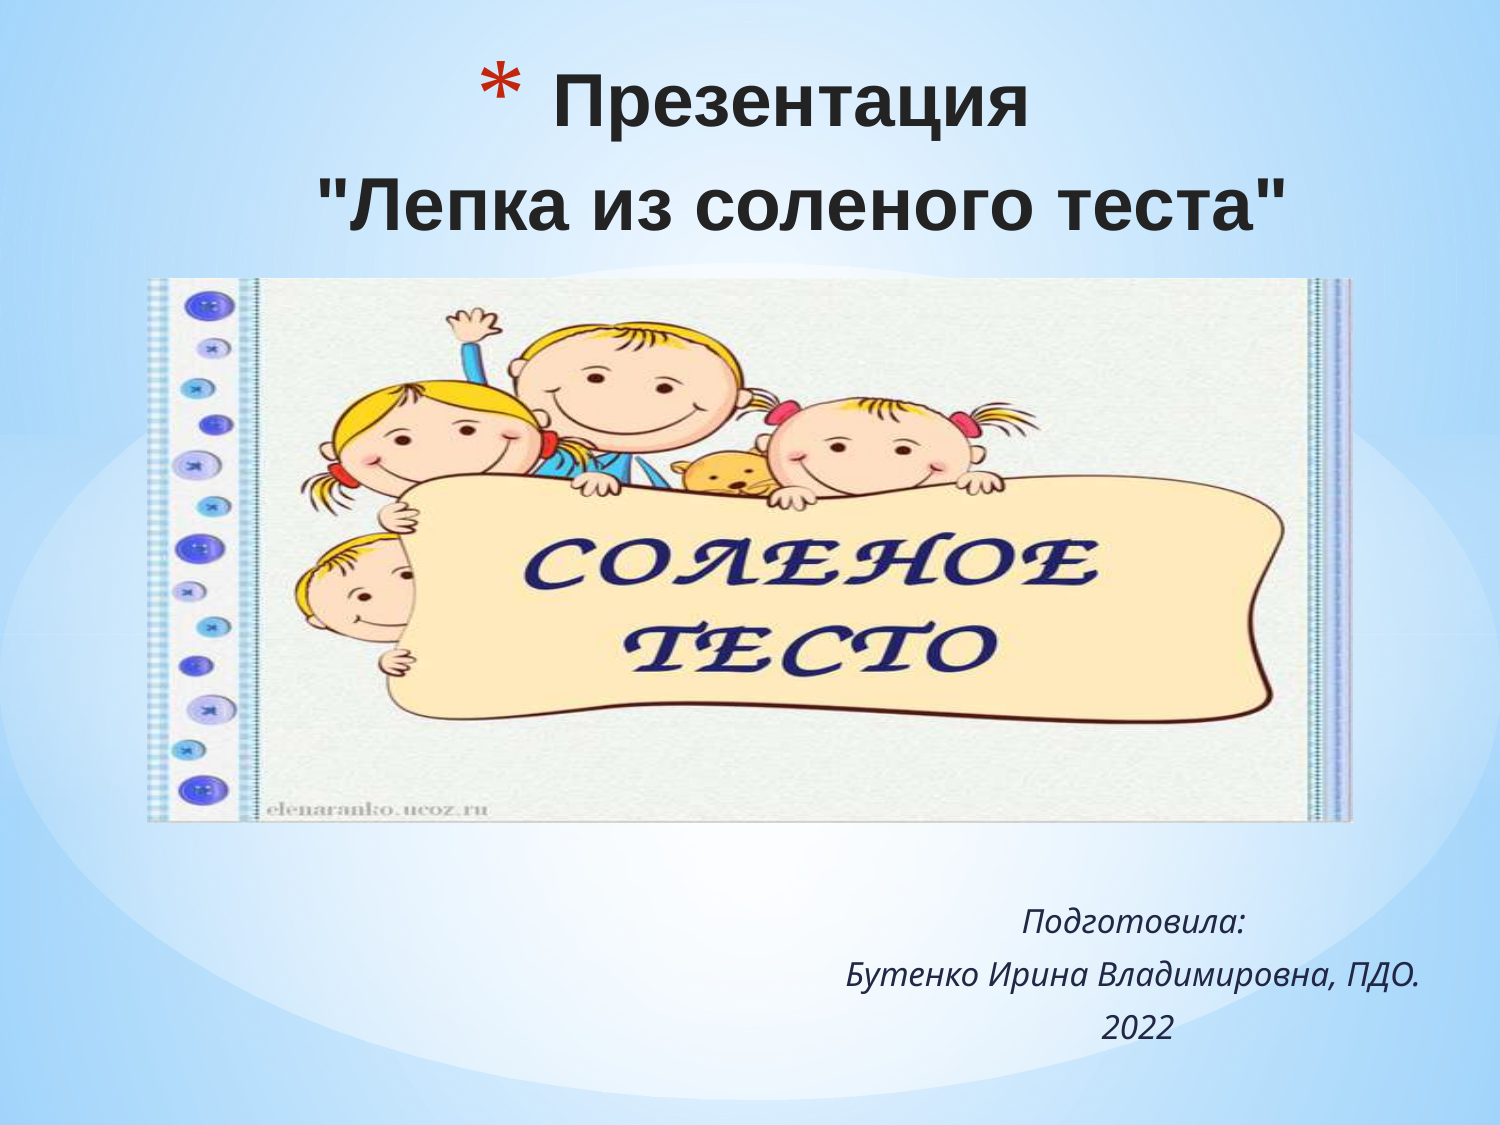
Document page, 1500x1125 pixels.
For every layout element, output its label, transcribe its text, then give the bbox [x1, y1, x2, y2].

subtitle Подготовила: Бутенко Ирина Владимировна, ПДО. 2022 [820, 893, 1447, 1083]
title Презентация "Лепка из соленого теста" [112, 30, 1388, 374]
picture [147, 278, 1353, 823]
